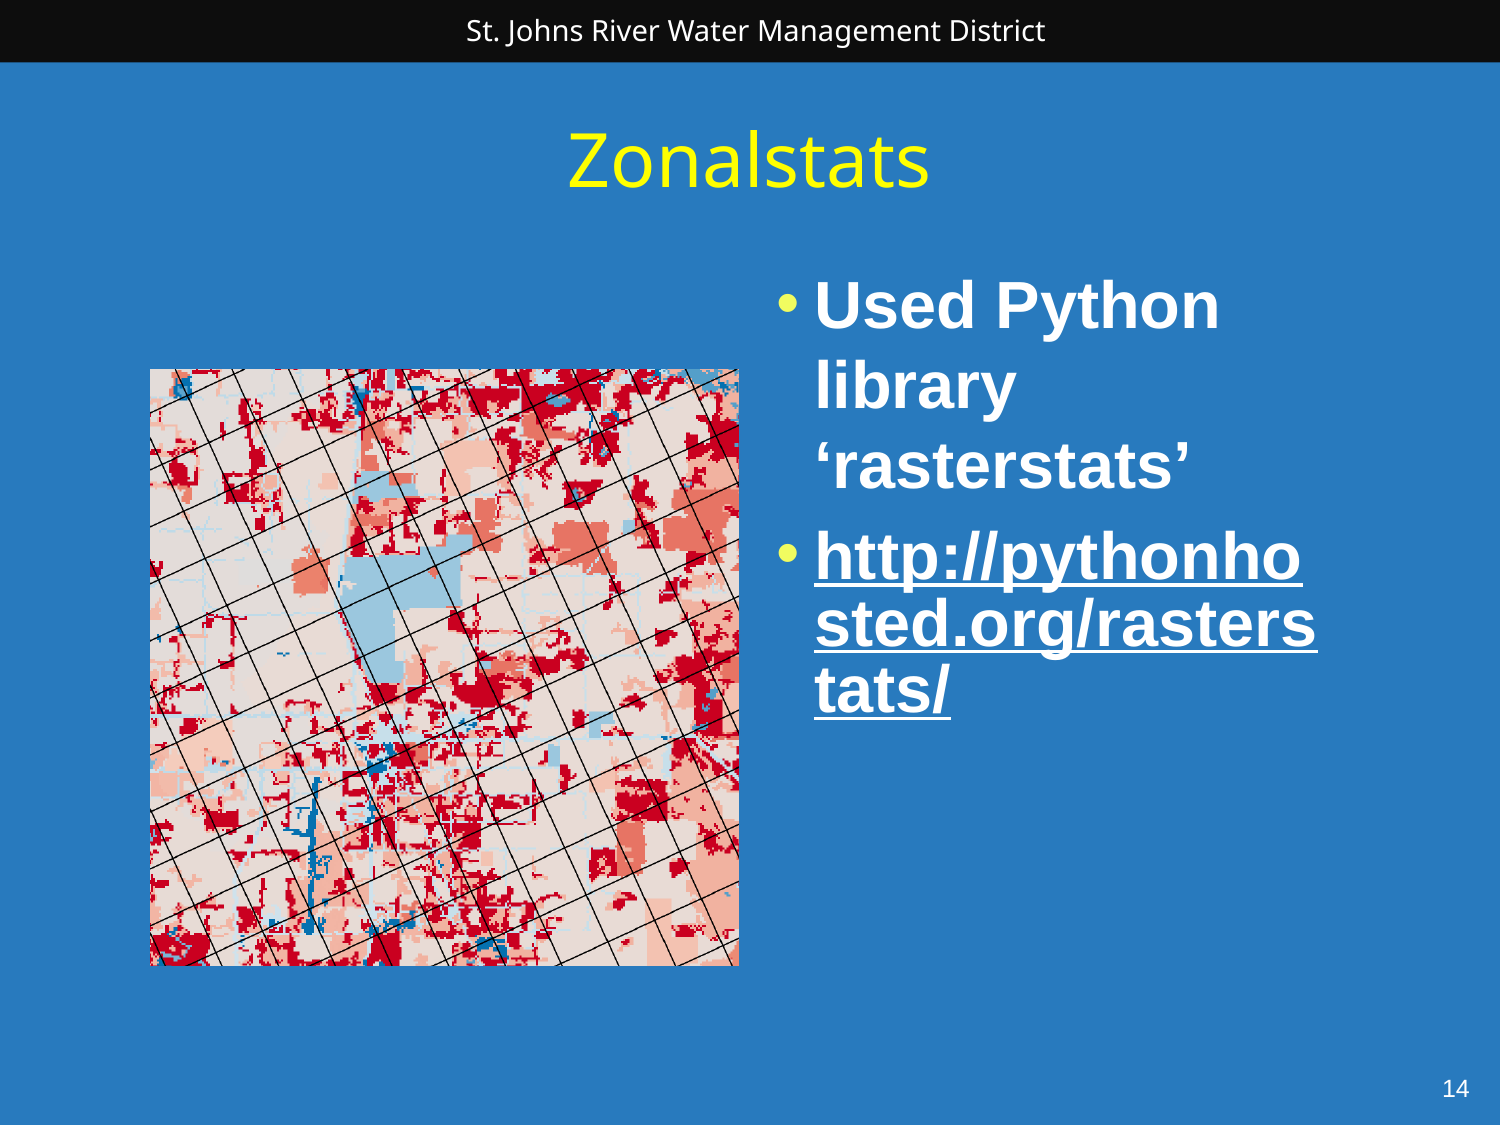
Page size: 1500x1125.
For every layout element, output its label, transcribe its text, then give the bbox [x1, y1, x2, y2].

list Used Python library ‘rasterstats’ http://pythonhosted.org/rasterstats/ [761, 254, 1350, 1080]
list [149, 368, 739, 966]
slide_number 14 [1200, 1065, 1500, 1125]
title Zonalstats [150, 104, 1350, 255]
